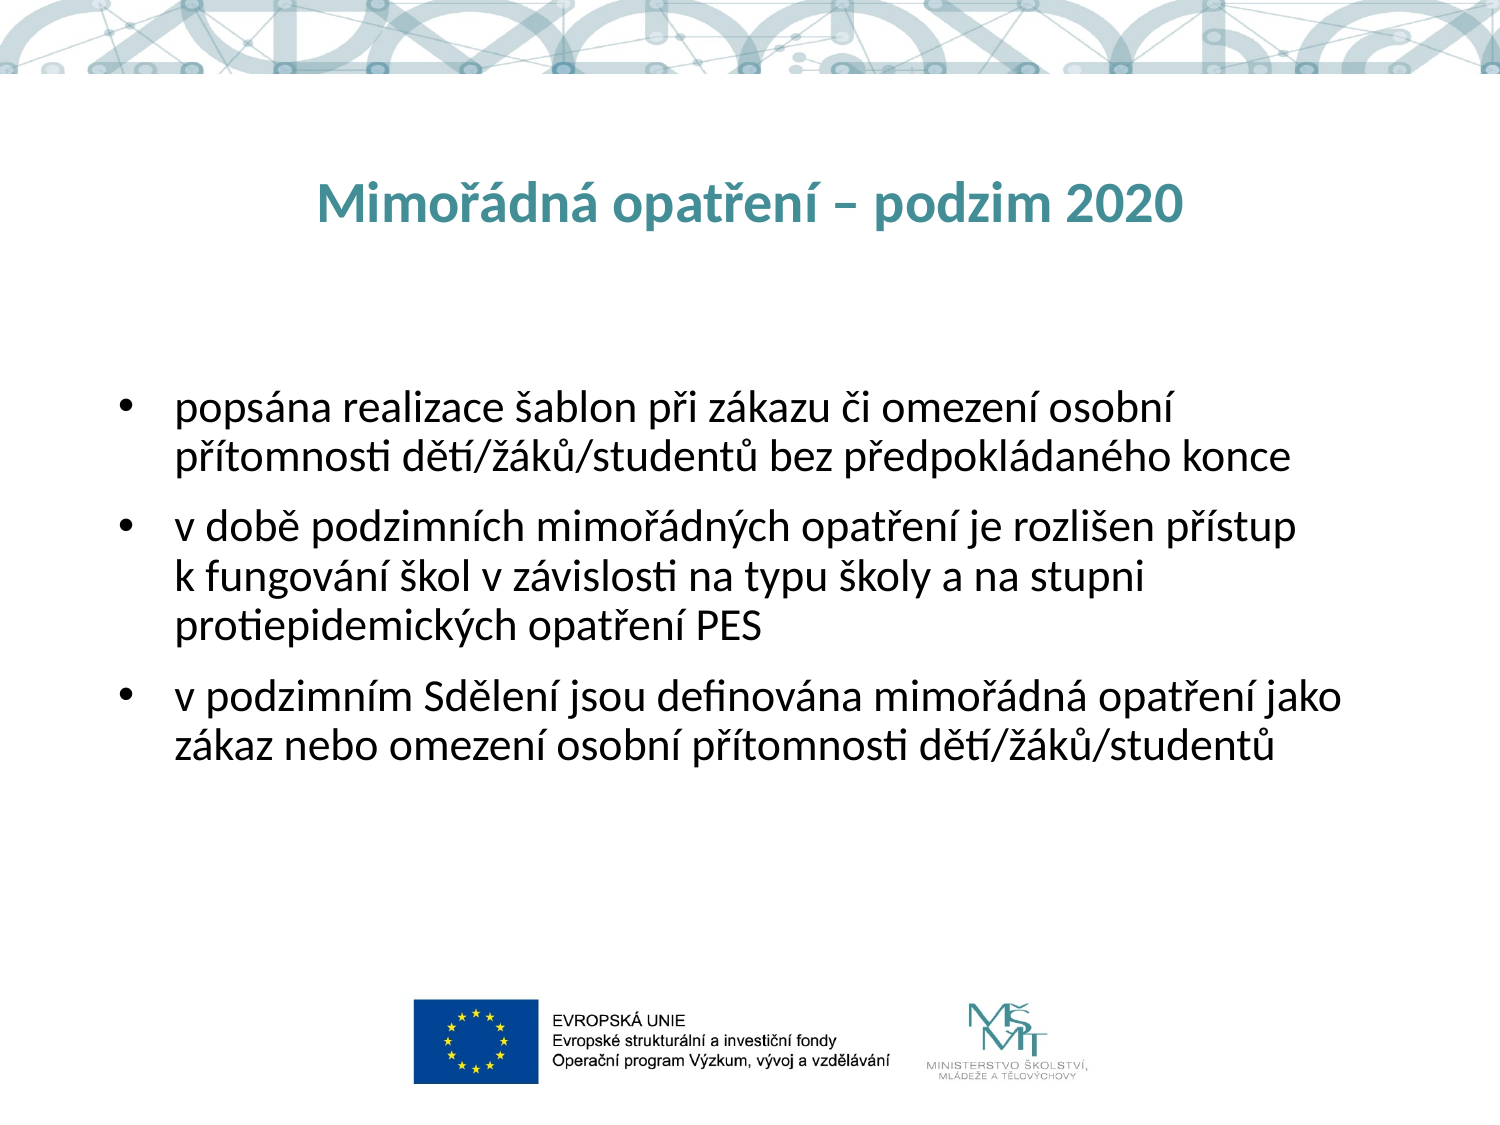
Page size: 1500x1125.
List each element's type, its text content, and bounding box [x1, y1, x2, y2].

list popsána realizace šablon při zákazu či omezení osobní přítomnosti dětí/žáků/studentů bez předpokládaného konce v době podzimních mimořádných opatření je rozlišen přístup k fungování škol v závislosti na typu školy a na stupni protiepidemických opatření PES v podzimním Sdělení jsou definována mimořádná opatření jako zákaz nebo omezení osobní přítomnosti dětí/žáků/studentů [103, 299, 1397, 957]
title Mimořádná opatření – podzim 2020 [103, 129, 1397, 278]
picture [0, 0, 1500, 74]
picture [371, 957, 1129, 1125]
